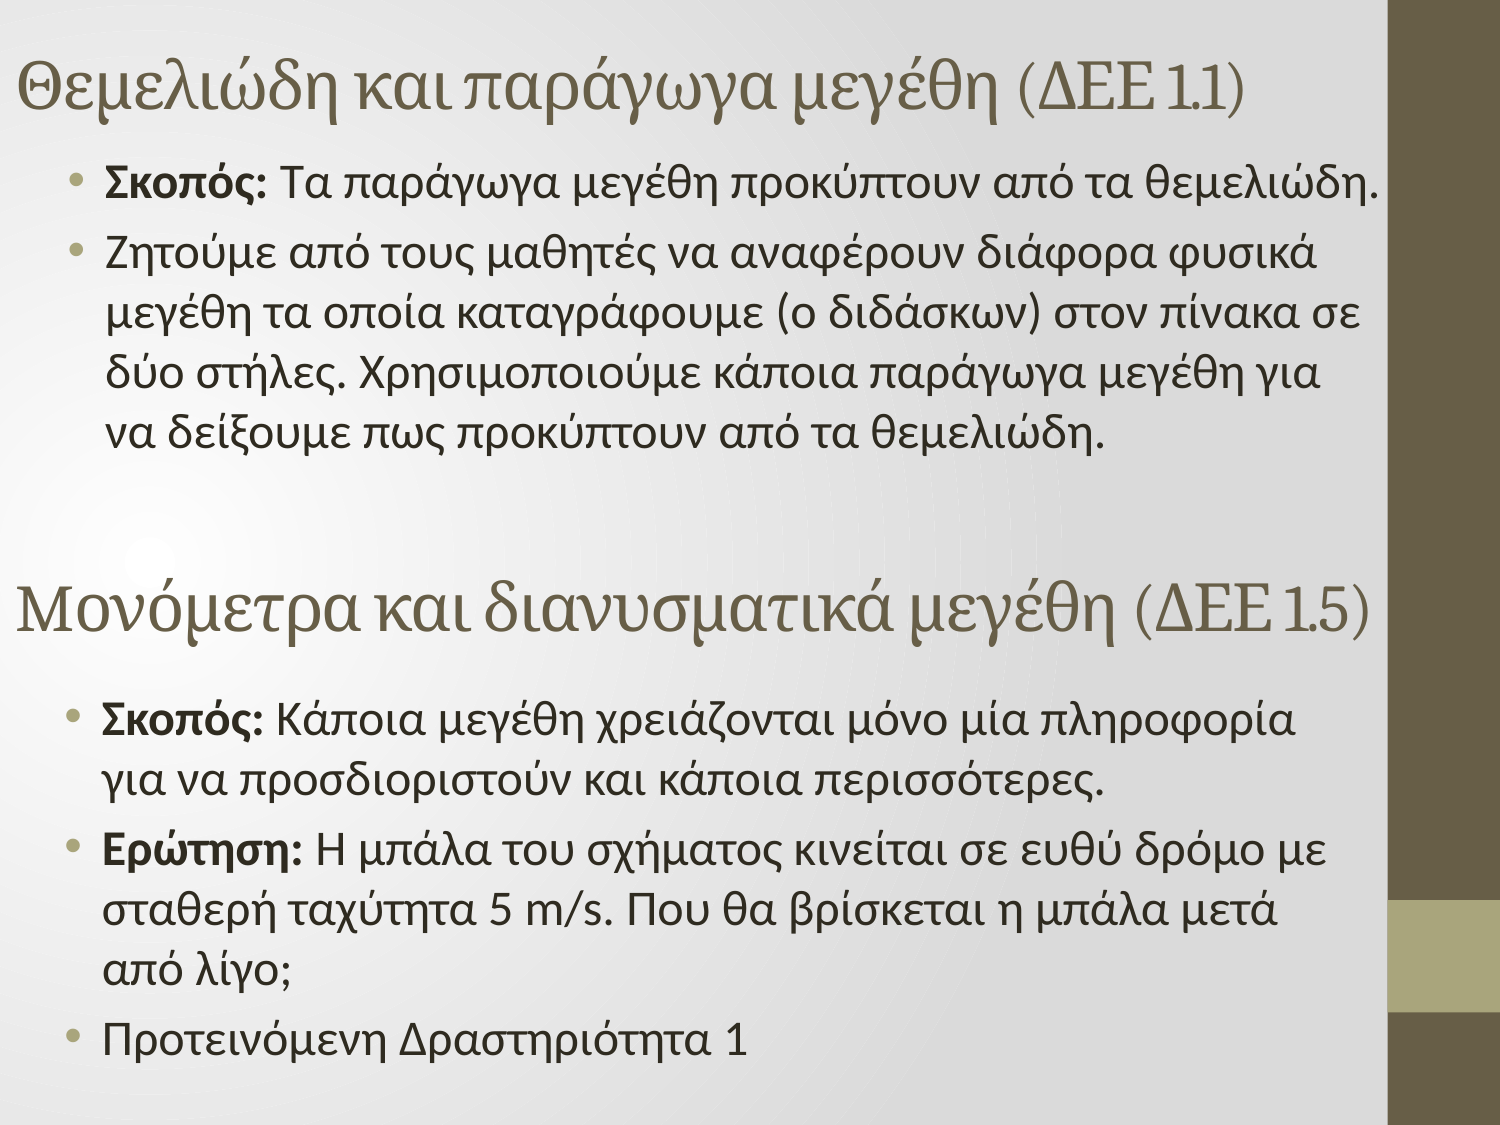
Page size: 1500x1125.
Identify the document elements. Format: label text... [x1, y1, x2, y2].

text_box Σκοπός: Τα παράγωγα μεγέθη προκύπτουν από τα θεμελιώδη. Ζητούμε από τους μαθητές να αναφέρουν διάφορα φυσικά μεγέθη τα οποία καταγράφουμε (ο διδάσκων) στον πίνακα σε δύο στήλες. Χρησιμοποιούμε κάποια παράγωγα μεγέθη για να δείξουμε πως προκύπτουν από τα θεμελιώδη. [34, 141, 1397, 549]
text_box Θεμελιώδη και παράγωγα μεγέθη (ΔΕΕ 1.1) [0, 0, 1394, 177]
title Mονόμετρα και διανυσματικά μεγέθη (ΔΕΕ 1.5) [0, 511, 1394, 699]
list Σκοπός: Κάποια μεγέθη χρειάζονται μόνο μία πληροφορία για να προσδιοριστούν και κάποια περισσότερες. Ερώτηση: Η μπάλα του σχήματος κινείται σε ευθύ δρόμο με σταθερή ταχύτητα 5 m/s. Που θα βρίσκεται η μπάλα μετά από λίγο; Προτεινόμενη Δραστηριότητα 1 [30, 677, 1380, 1085]
